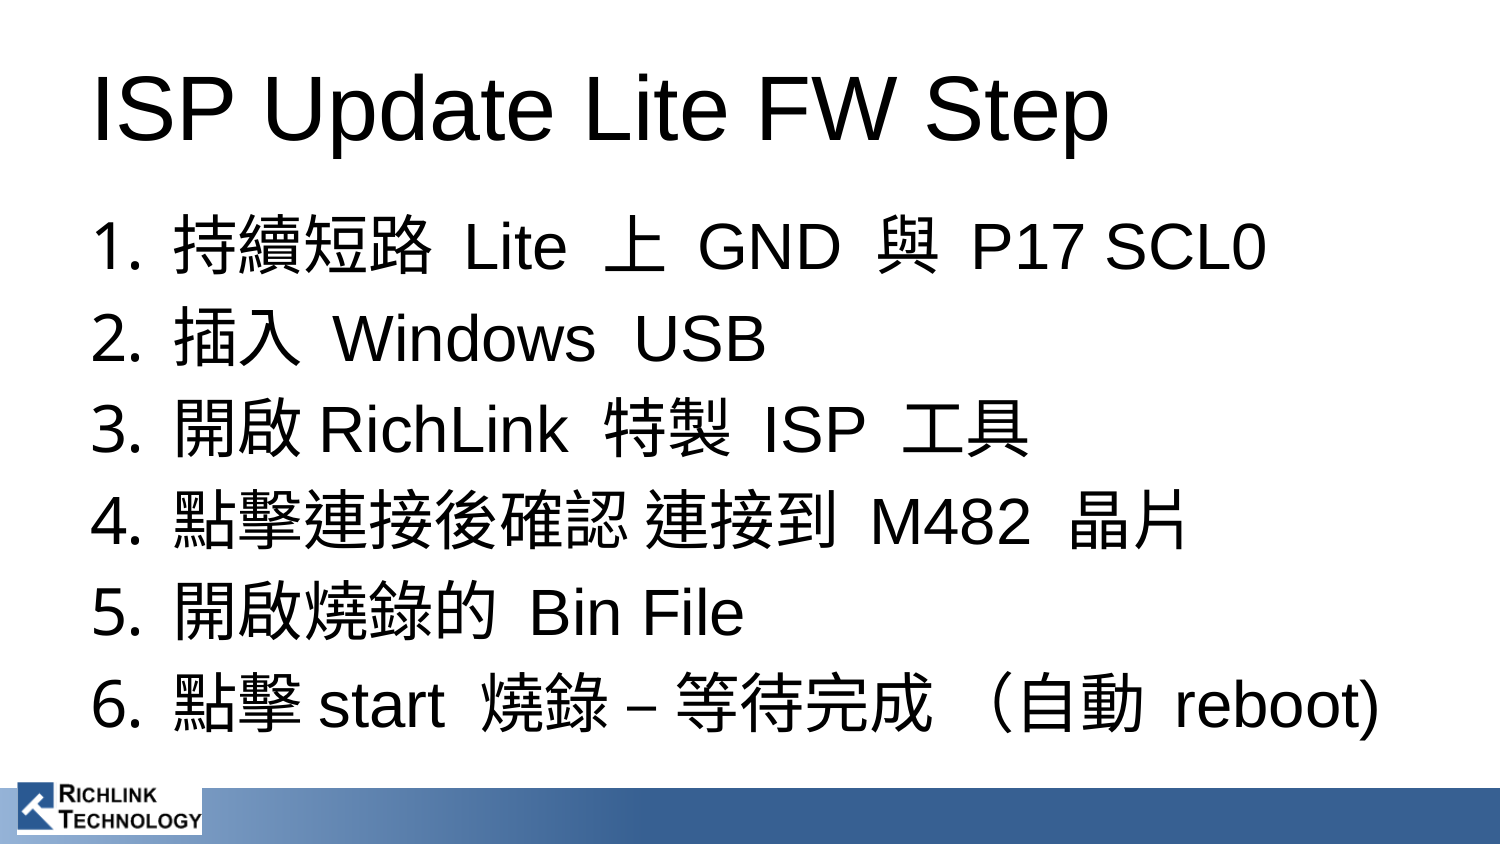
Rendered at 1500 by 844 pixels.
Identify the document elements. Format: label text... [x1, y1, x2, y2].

list 持續短路 Lite 上 GND 與 P17 SCL0 插入 Windows USB 開啟RichLink 特製 ISP 工具 點擊連接後確認 連接到 M482 晶片 開啟燒錄的 Bin File 點擊start 燒錄 – 等待完成 （自動 reboot) [75, 196, 1425, 754]
slide_number [1074, 782, 1425, 827]
picture [17, 776, 202, 835]
title ISP Update Lite FW Step [75, 33, 1425, 175]
